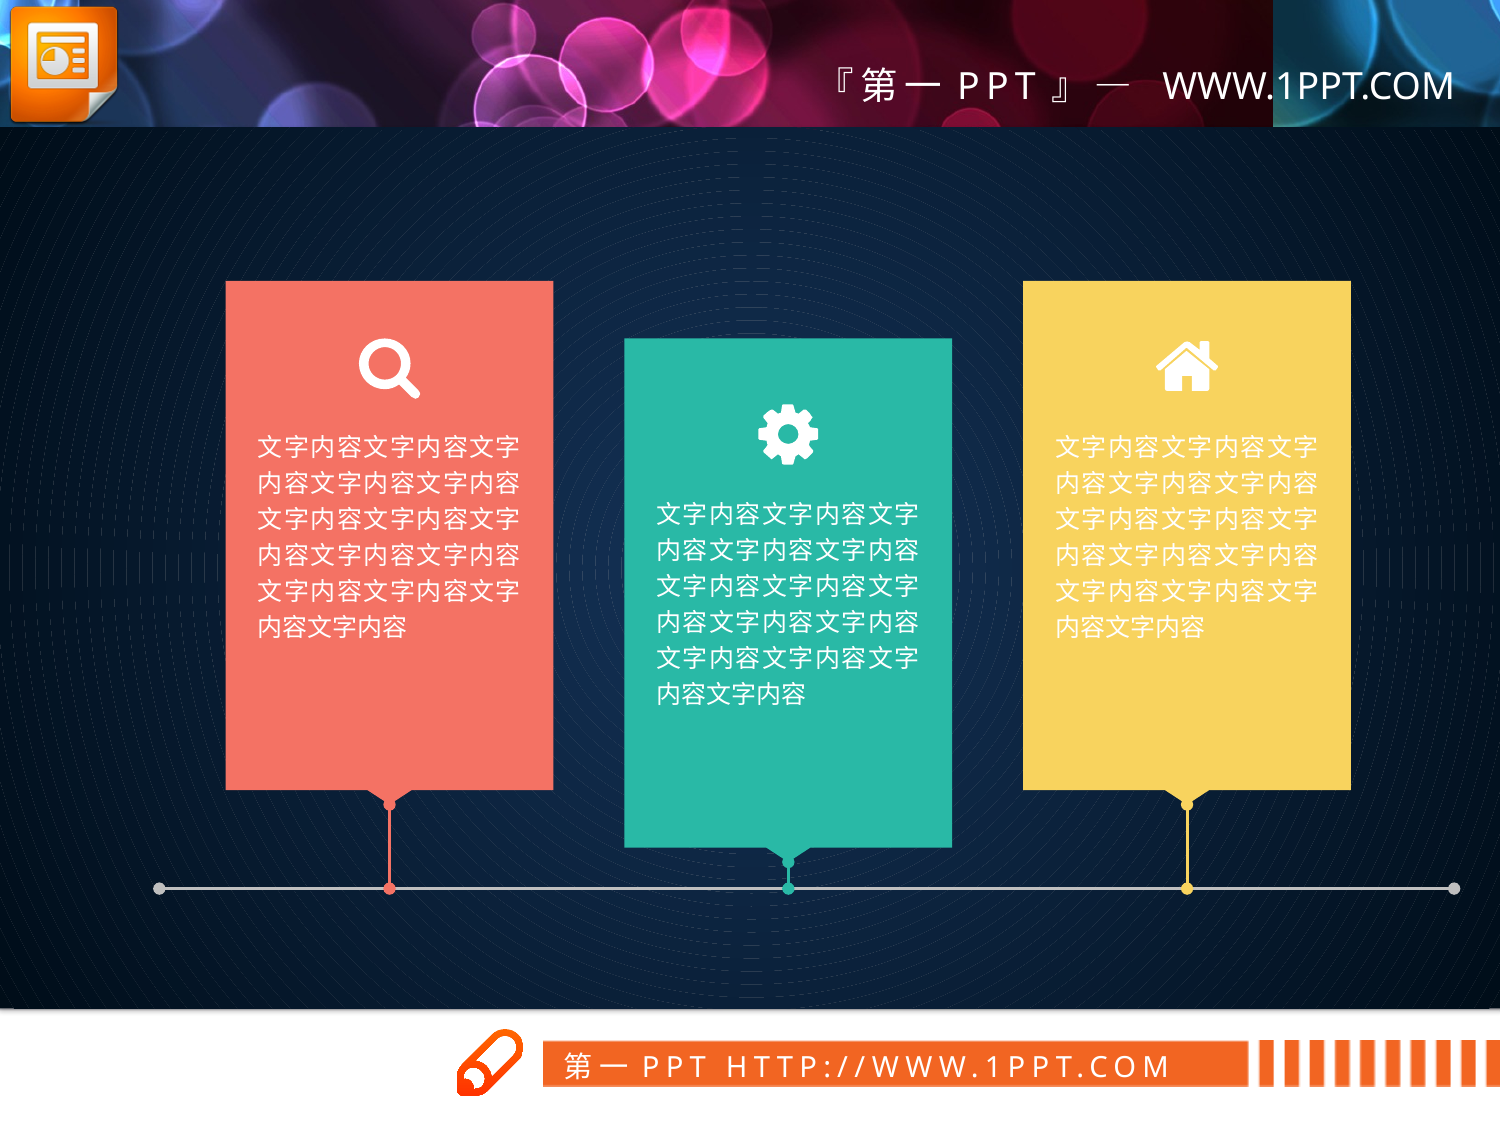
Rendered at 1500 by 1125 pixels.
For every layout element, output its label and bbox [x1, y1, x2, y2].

text_box [159, 280, 1455, 889]
picture [0, 0, 1500, 127]
picture [543, 1040, 1500, 1087]
